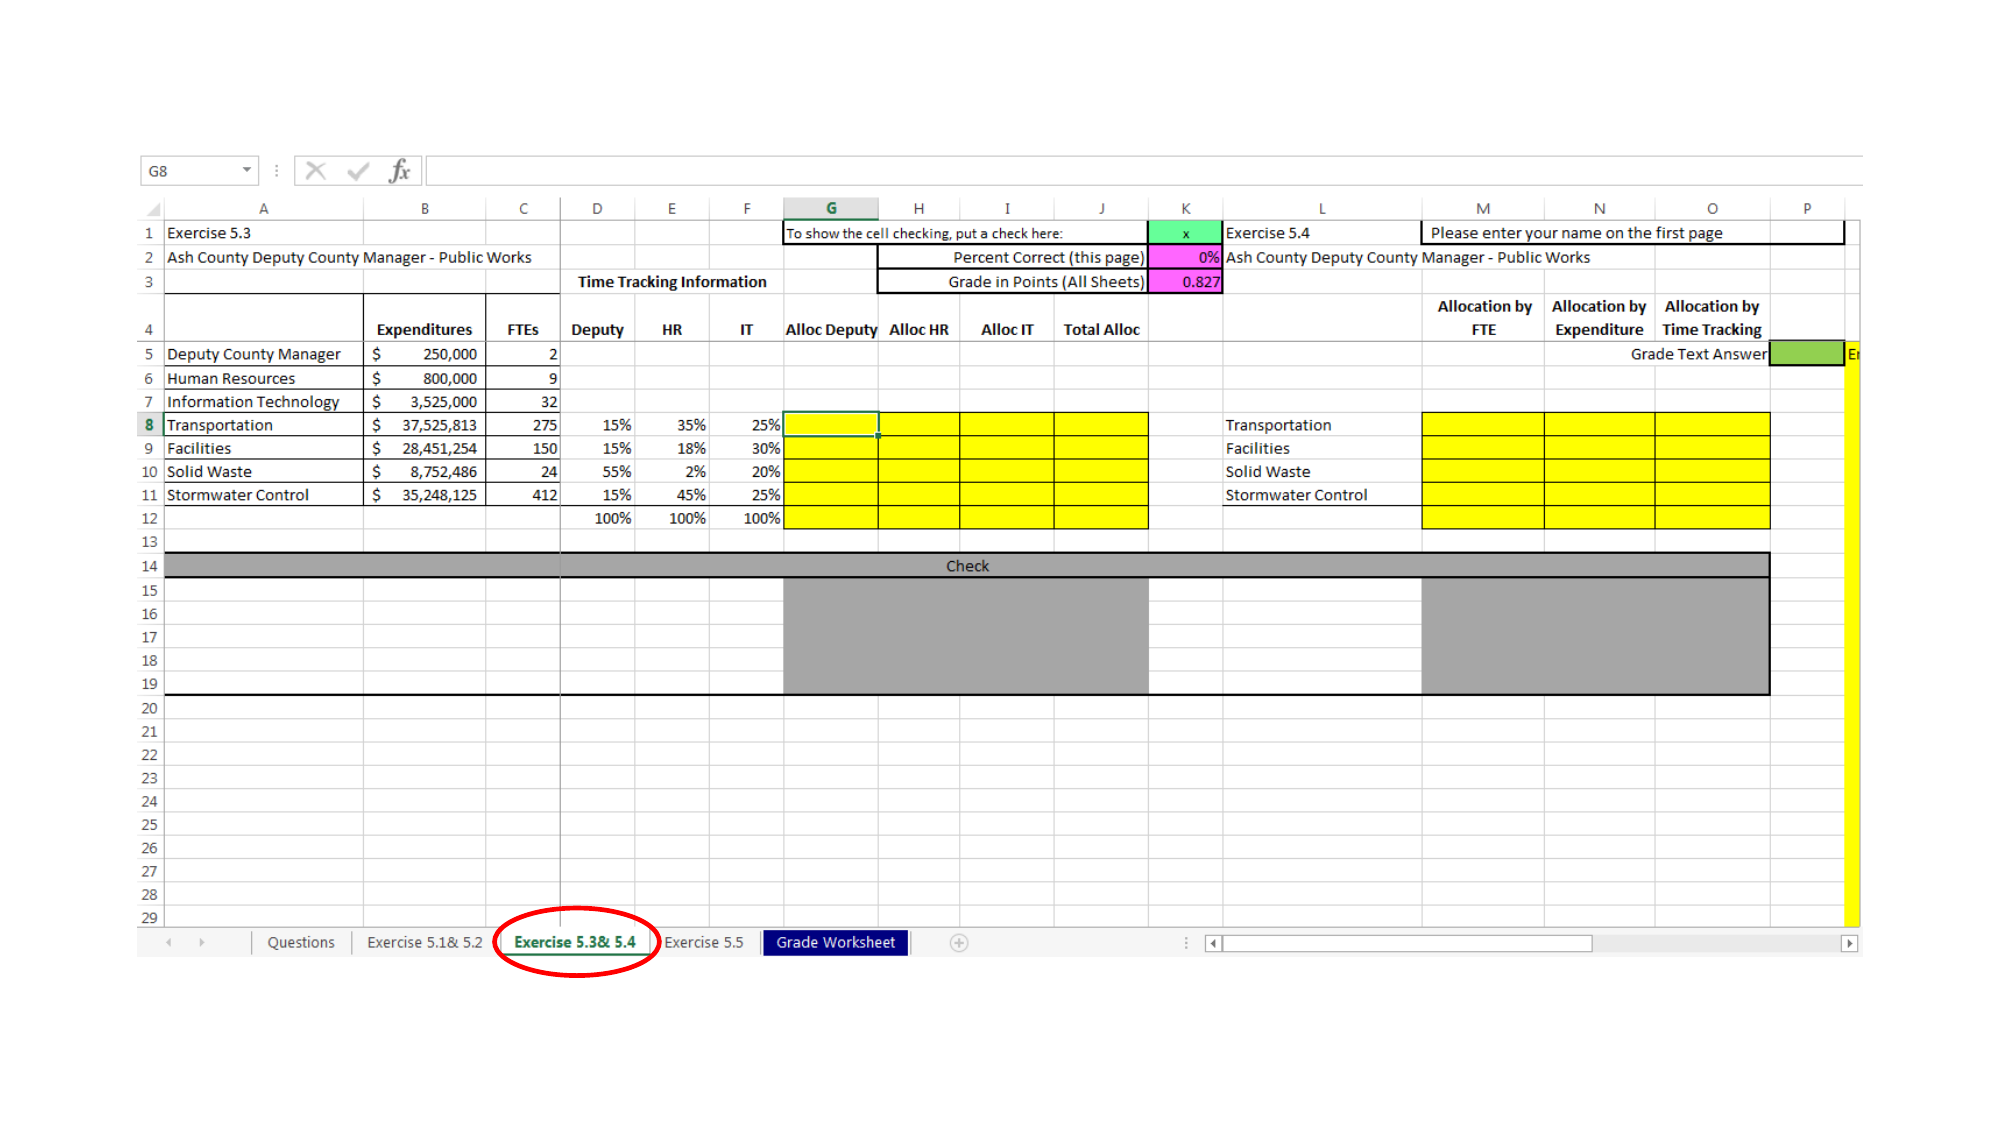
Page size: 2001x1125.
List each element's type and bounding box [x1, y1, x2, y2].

list [137, 144, 1863, 957]
text_box [501, 957, 653, 977]
